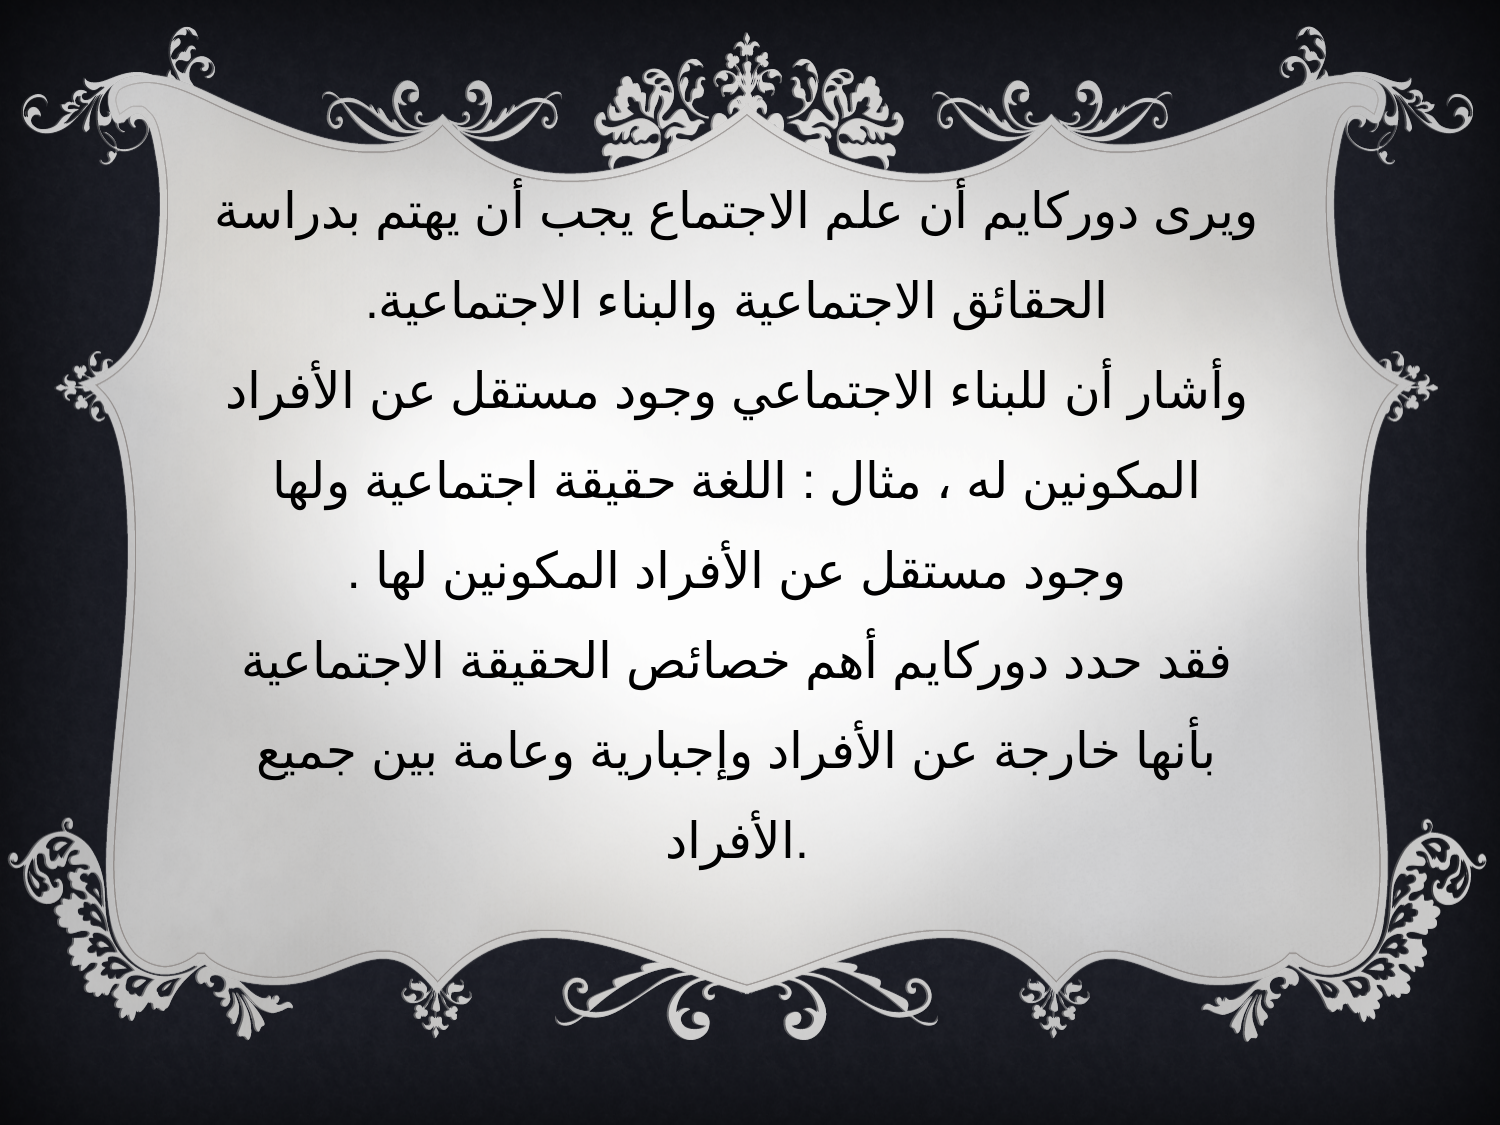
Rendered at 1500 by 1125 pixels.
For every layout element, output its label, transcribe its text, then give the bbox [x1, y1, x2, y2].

list ويرى دوركايم أن علم الاجتماع يجب أن يهتم بدراسة الحقائق الاجتماعية والبناء الاجتماعية. وأشار أن للبناء الاجتماعي وجود مستقل عن الأفراد المكونين له ، مثال : اللغة حقيقة اجتماعية ولها وجود مستقل عن الأفراد المكونين لها . فقد حدد دوركايم أهم خصائص الحقيقة الاجتماعية بأنها خارجة عن الأفراد وإجبارية وعامة بين جميع الأفراد. [199, 140, 1275, 850]
picture [0, 0, 1500, 1125]
